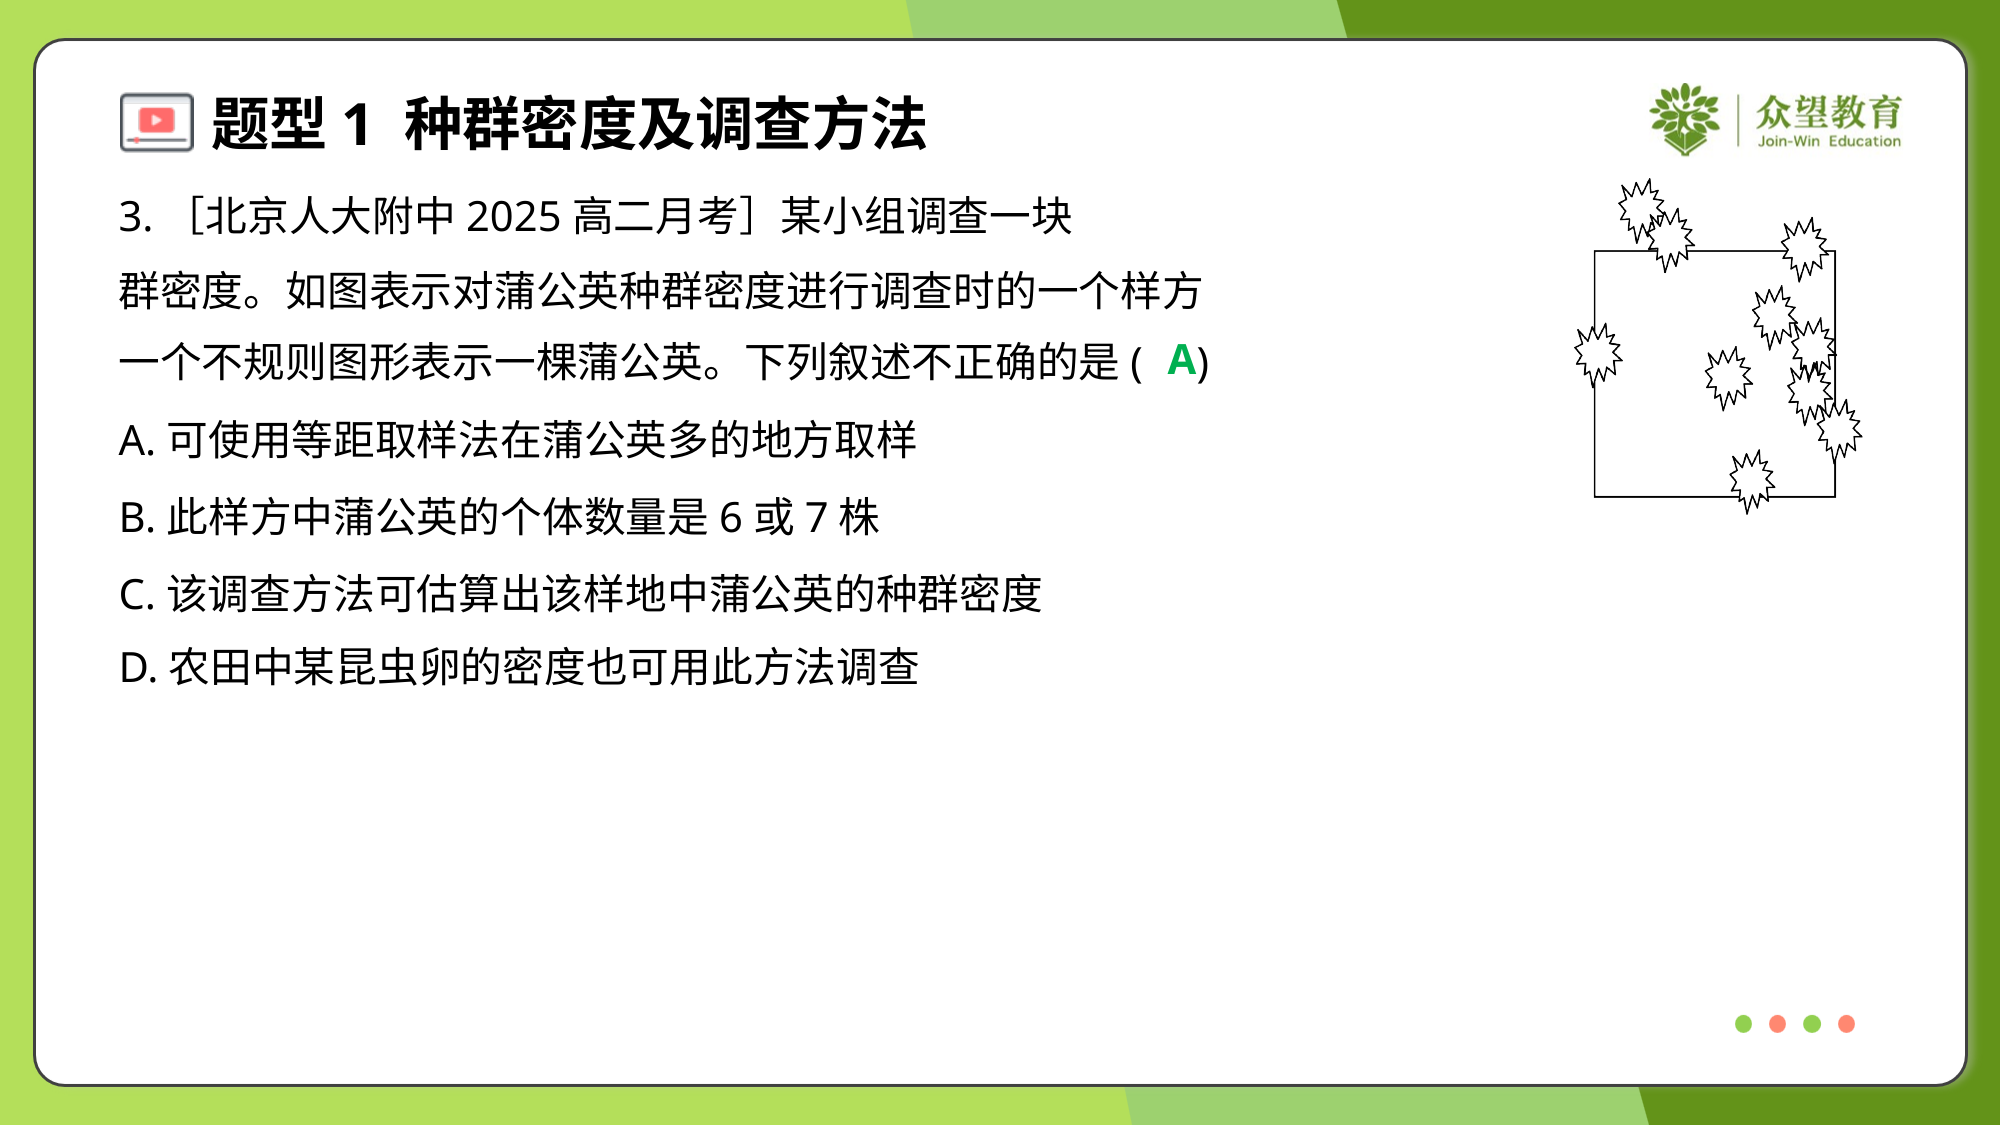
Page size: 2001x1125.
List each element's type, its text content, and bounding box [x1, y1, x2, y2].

text_box A.可使用等距取样法在蒲公英多的地方取样 B.此样方中蒲公英的个体数量是6或7株 C.该调查方法可估算出该样地中蒲公英的种群密度 D.农田中某昆虫卵的密度也可用此方法调查 [118, 388, 1572, 684]
text_box A [1151, 311, 1213, 376]
picture [0, 0, 2000, 1125]
